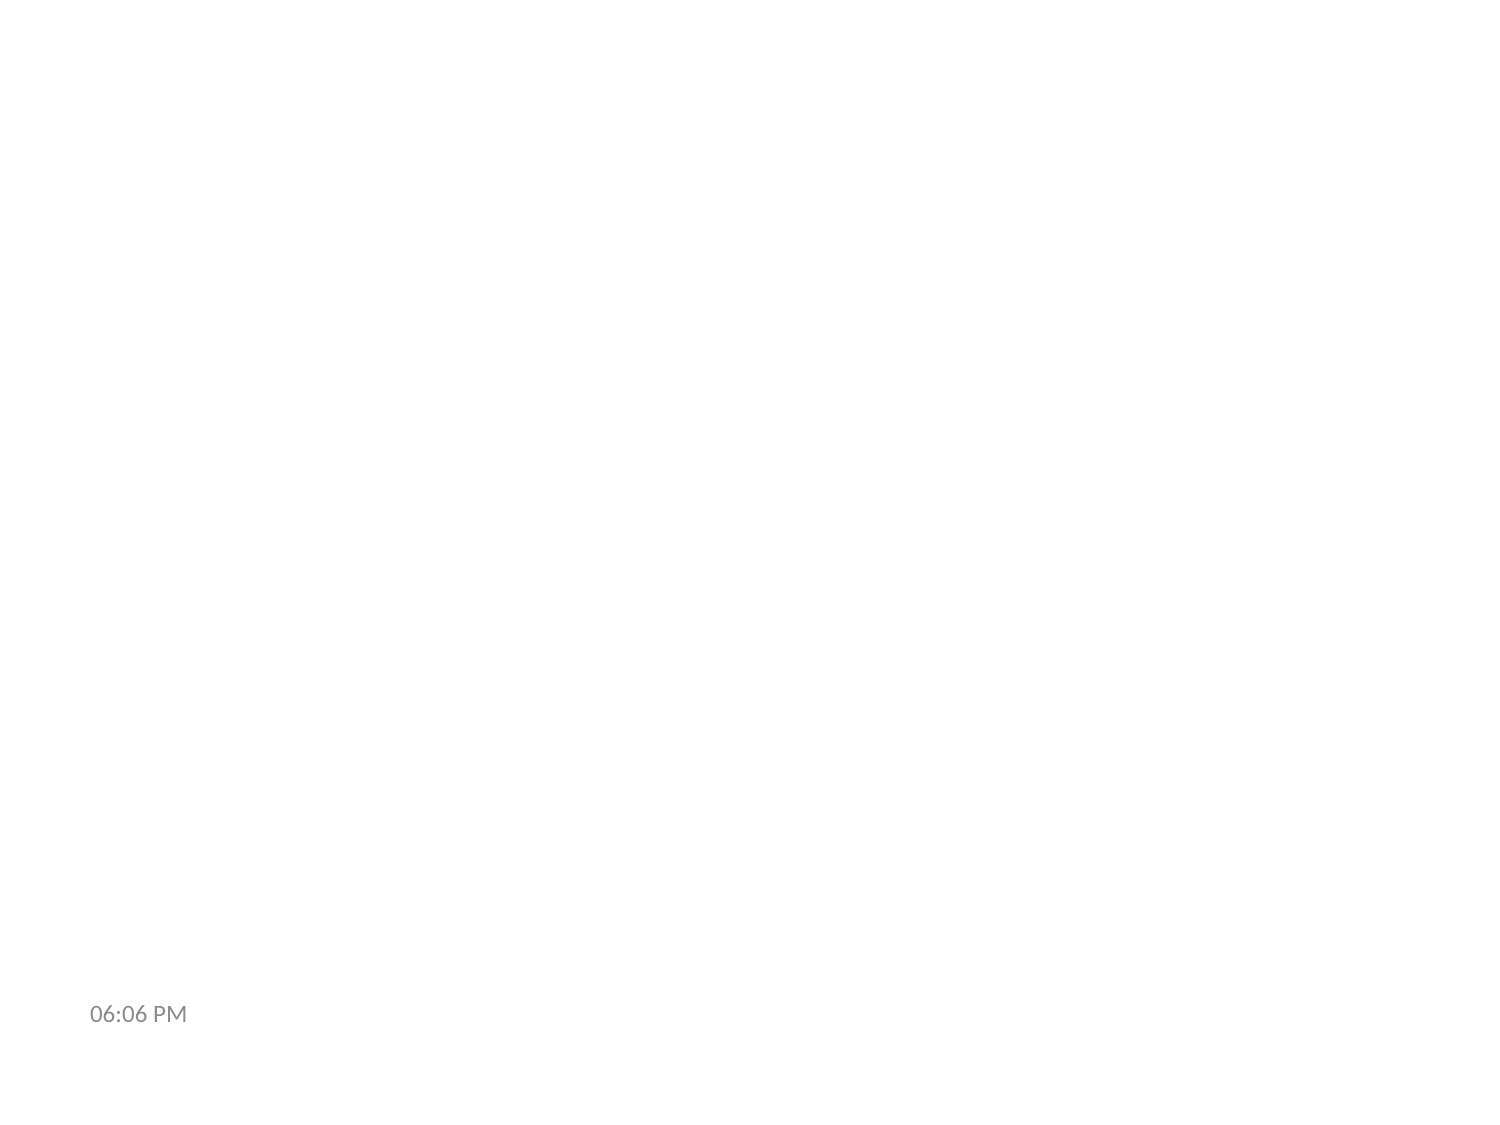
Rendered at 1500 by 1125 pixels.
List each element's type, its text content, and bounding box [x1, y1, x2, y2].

text_box 3:35 PM [75, 982, 425, 1043]
